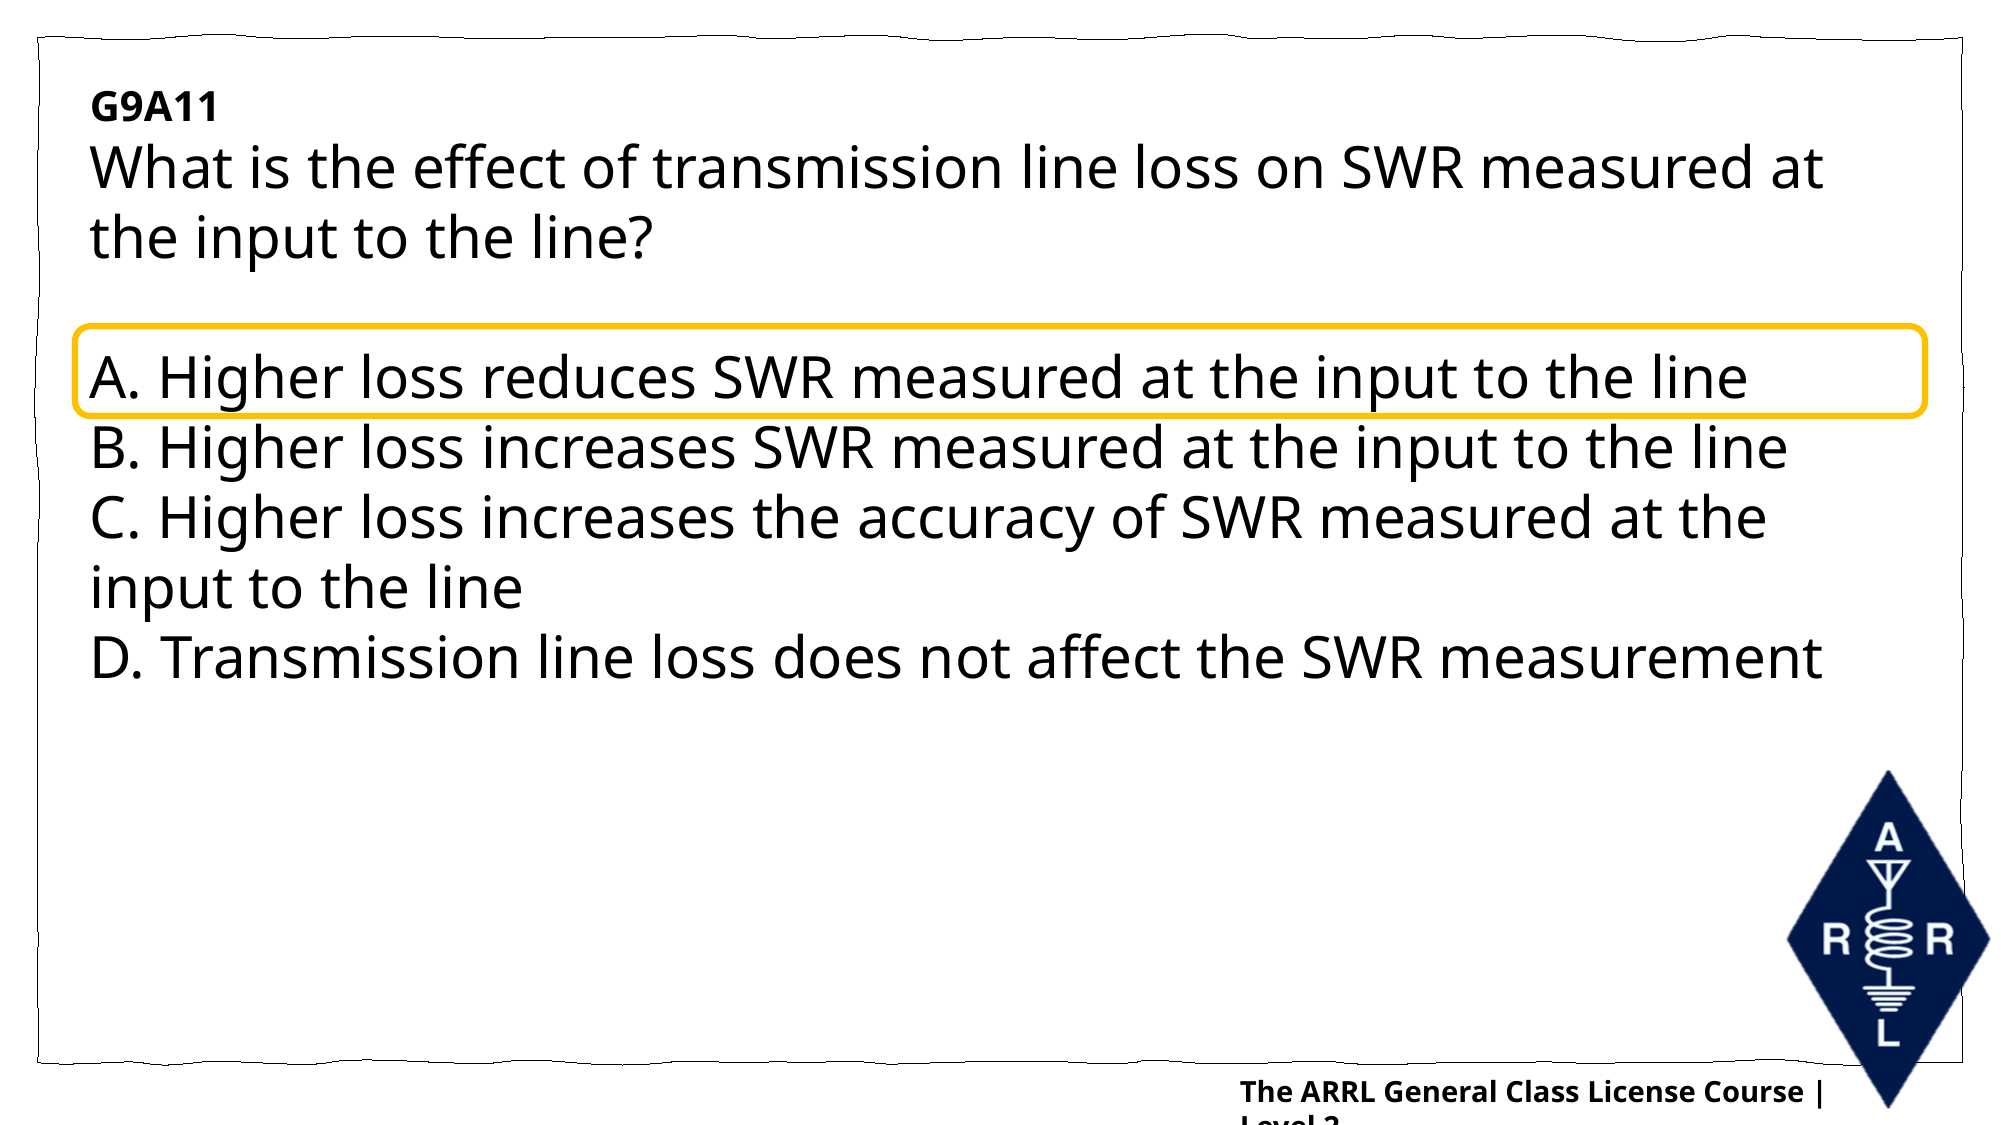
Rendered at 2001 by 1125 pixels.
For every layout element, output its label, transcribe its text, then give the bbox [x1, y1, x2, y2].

text_box G9A11 What is the effect of transmission line loss on SWR measured at the input to the line? A. Higher loss reduces SWR measured at the input to the line B. Higher loss increases SWR measured at the input to the line C. Higher loss increases the accuracy of SWR measured at the input to the line D. Transmission line loss does not affect the SWR measurement [75, 409, 1850, 698]
text_box [73, 325, 1927, 418]
picture [1773, 752, 1999, 1125]
text_box G9A11 What is the effect of transmission line loss on SWR measured at the input to the line? A. Higher loss reduces SWR measured at the input to the line B. Higher loss increases SWR measured at the input to the line C. Higher loss increases the accuracy of SWR measured at the input to the line D. Transmission line loss does not affect the SWR measurement [75, 72, 1850, 333]
